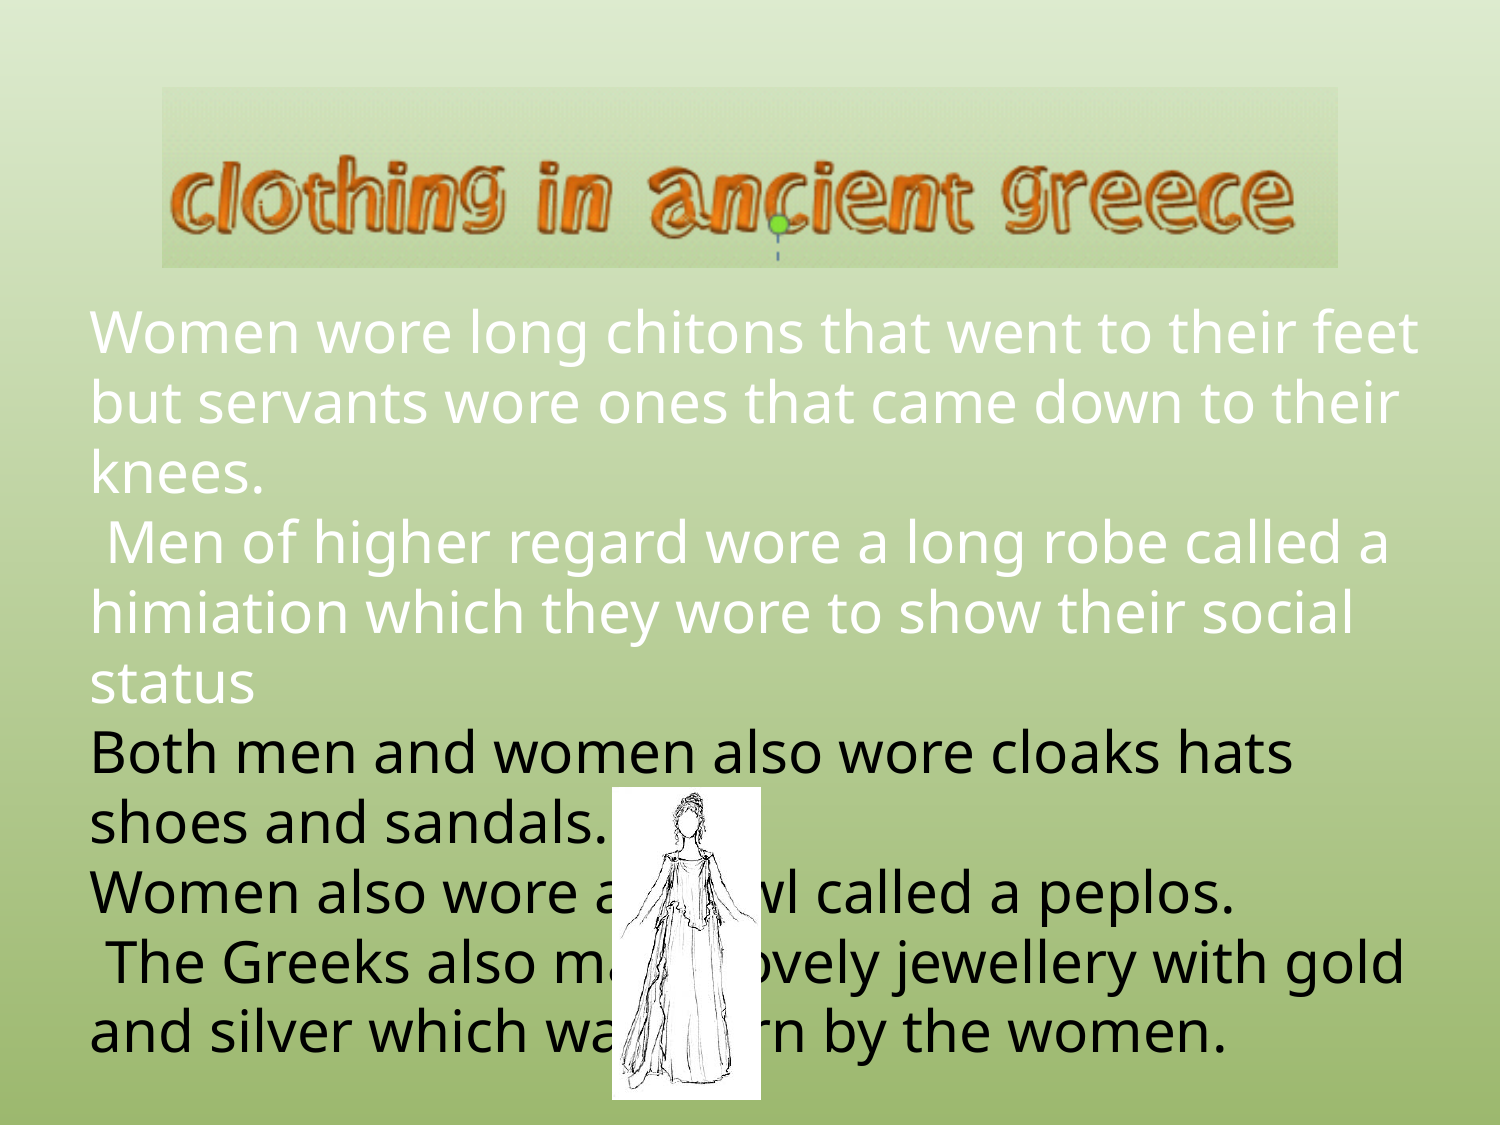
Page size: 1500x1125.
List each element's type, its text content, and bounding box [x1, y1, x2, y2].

picture [612, 787, 762, 1101]
picture [162, 87, 1338, 268]
text_box Women wore long chitons that went to their feet but servants wore ones that came down to their knees. Men of higher regard wore a long robe called a himiation which they wore to show their social status Both men and women also wore cloaks hats shoes and sandals. Women also wore a shawl called a peplos. The Greeks also made lovely jewellery with gold and silver which was worn by the women. [74, 287, 1438, 1125]
